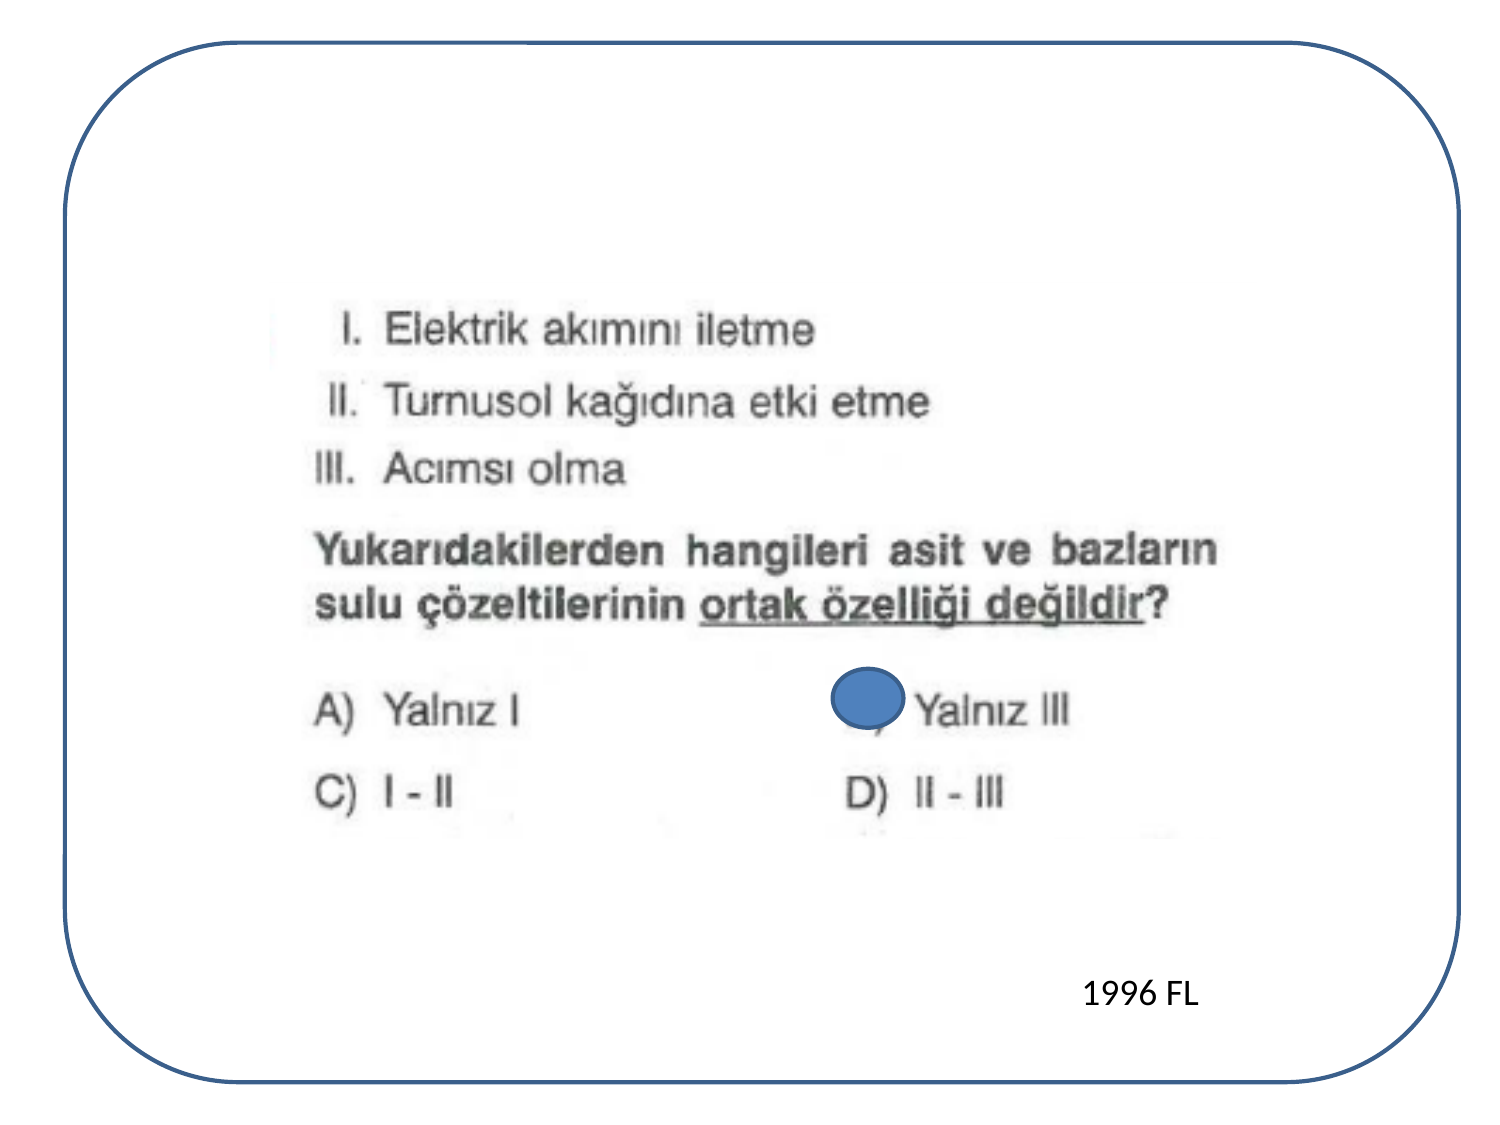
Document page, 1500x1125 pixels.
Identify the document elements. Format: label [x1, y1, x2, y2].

text_box [62, 40, 1461, 1085]
picture [269, 280, 1258, 840]
